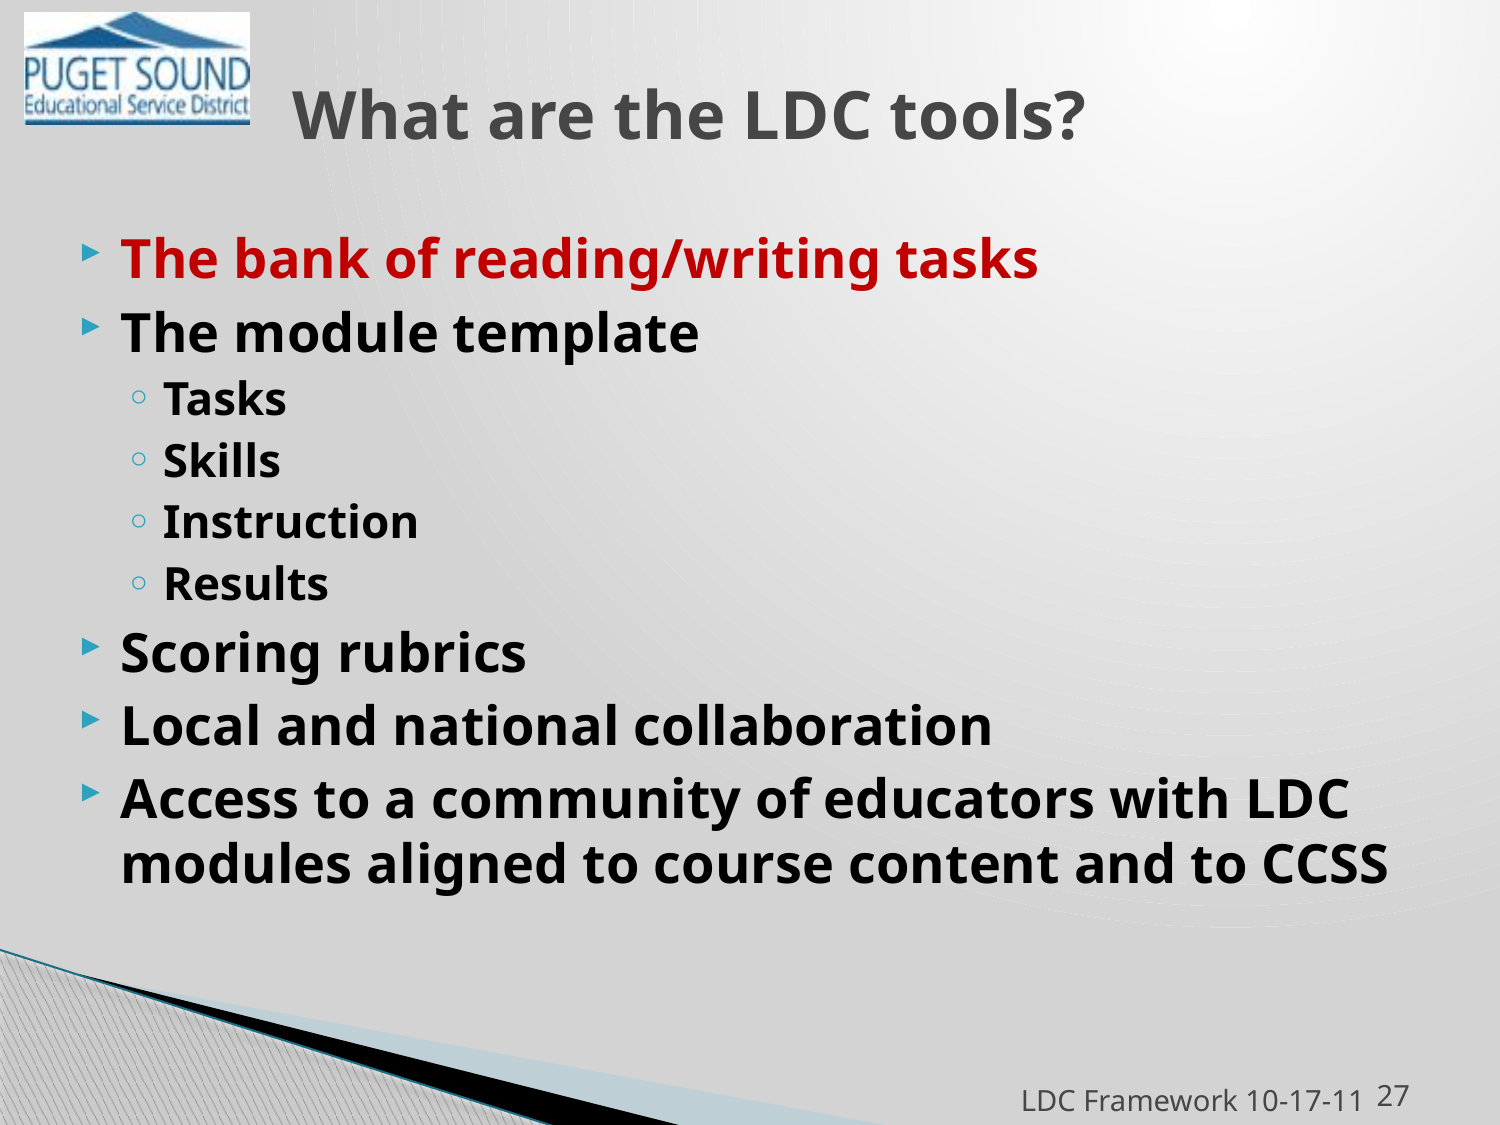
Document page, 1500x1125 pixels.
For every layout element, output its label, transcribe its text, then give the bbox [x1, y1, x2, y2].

title What are the LDC tools? [278, 37, 1425, 188]
picture [24, 12, 250, 125]
list The bank of reading/writing tasks The module template Tasks Skills Instruction Results Scoring rubrics Local and national collaboration Access to a community of educators with LDC modules aligned to course content and to CCSS [46, 217, 1445, 1042]
text_box LDC Framework 10-17-11 [1006, 1074, 1380, 1125]
text_box 27 [1074, 1069, 1425, 1110]
